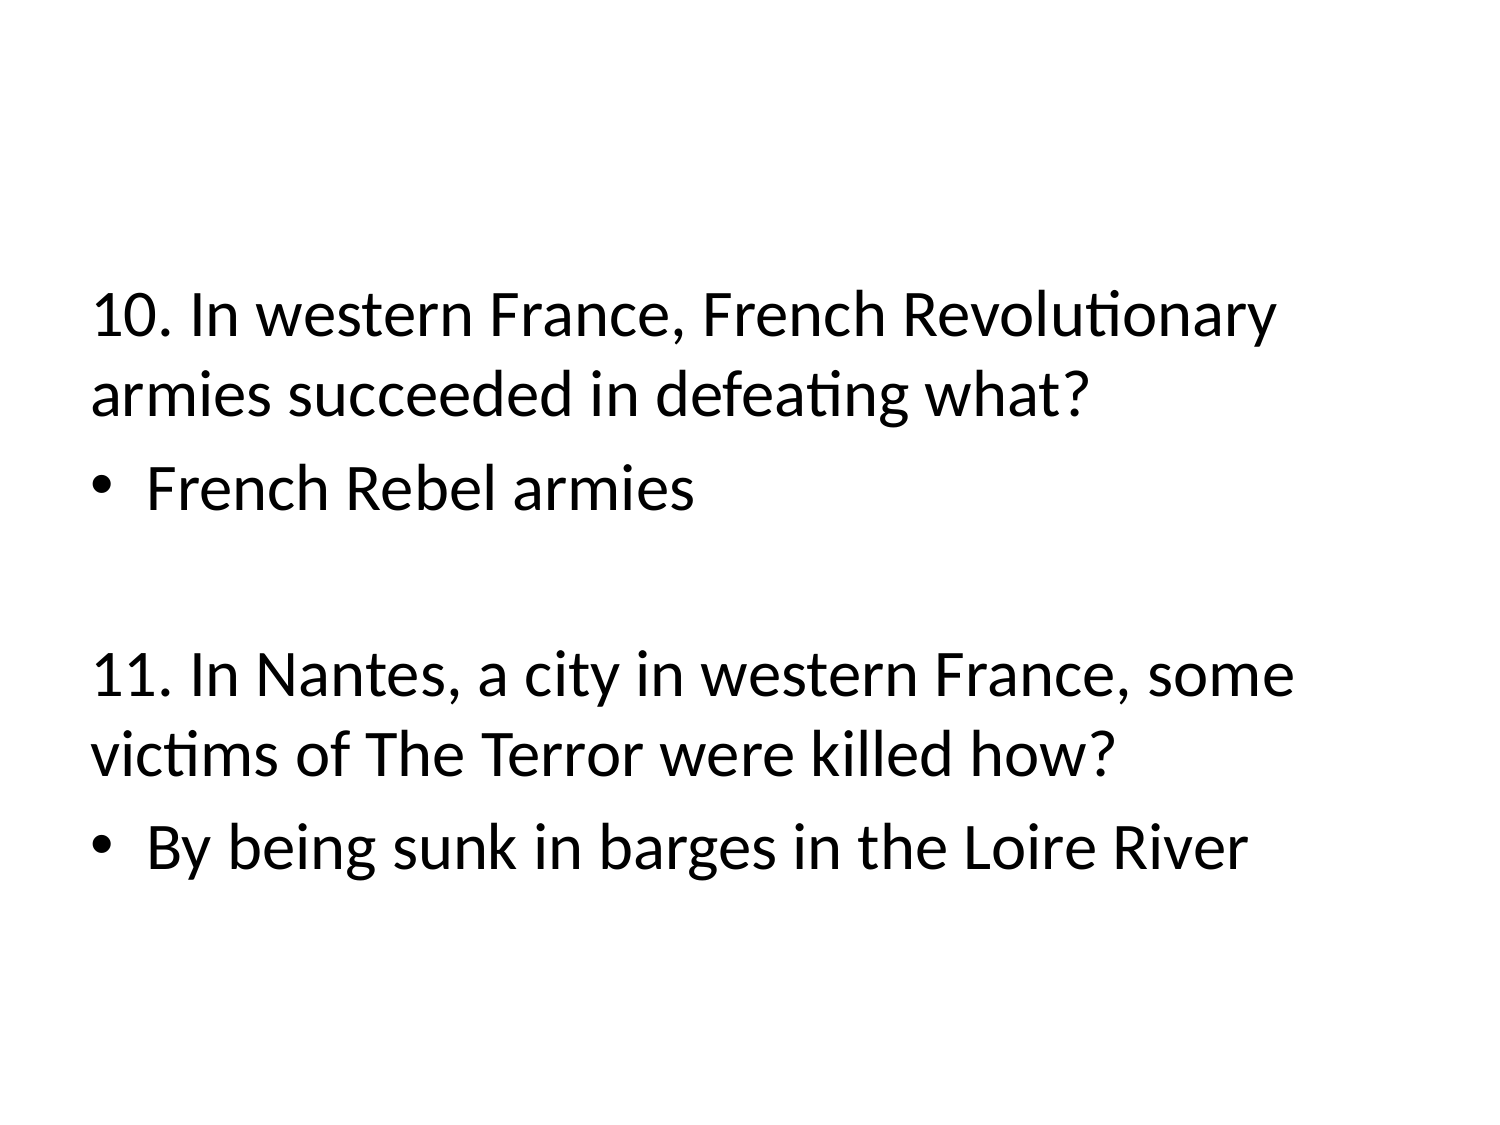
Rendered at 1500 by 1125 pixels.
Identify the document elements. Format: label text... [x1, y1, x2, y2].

list 10. In western France, French Revolutionary armies succeeded in defeating what? French Rebel armies 11. In Nantes, a city in western France, some victims of The Terror were killed how? By being sunk in barges in the Loire River [75, 262, 1425, 1005]
